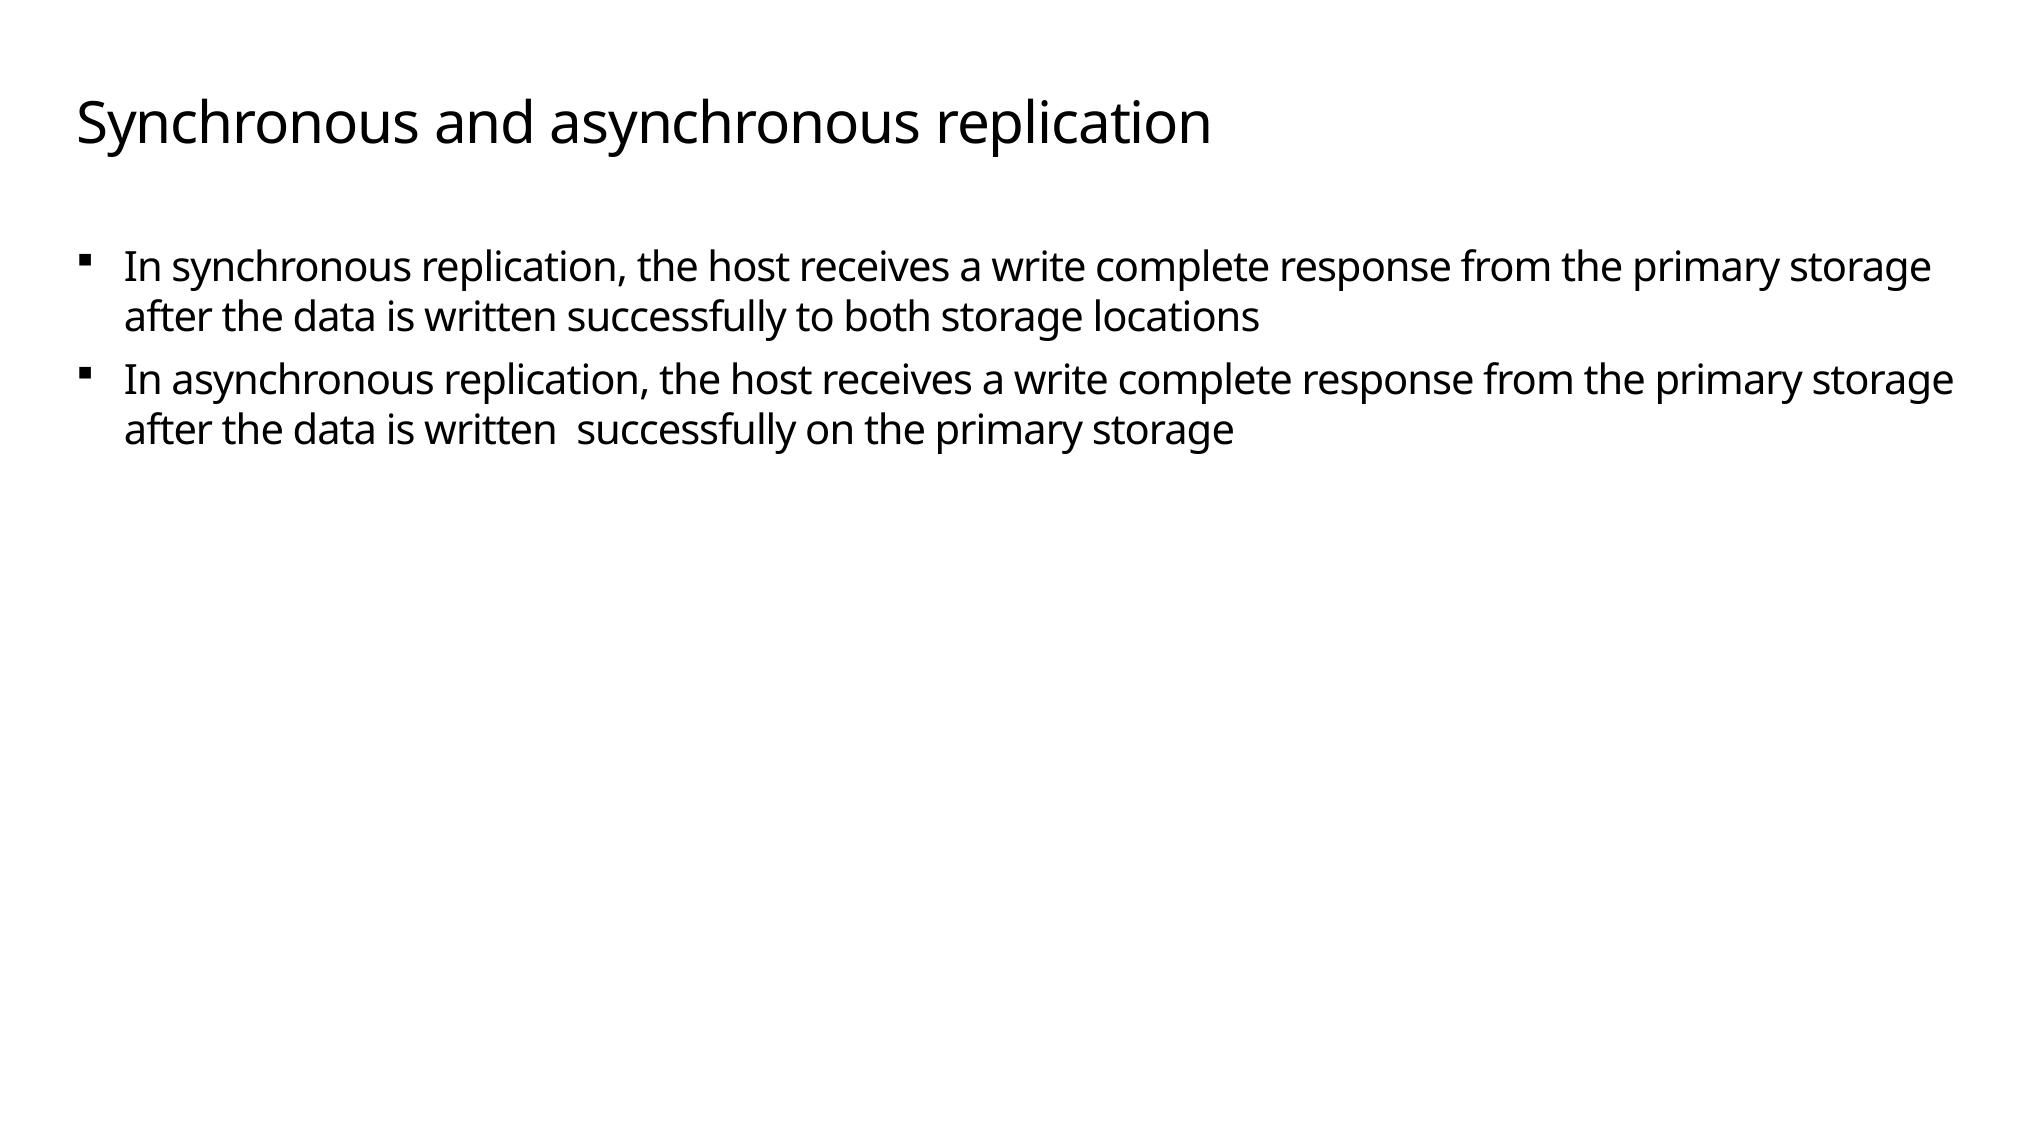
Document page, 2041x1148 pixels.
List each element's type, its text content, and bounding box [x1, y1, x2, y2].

list In synchronous replication, the host receives a write complete response from the primary storage after the data is written successfully to both storage locations In asynchronous replication, the host receives a write complete response from the primary storage after the data is written successfully on the primary storage [76, 240, 1970, 1074]
title Synchronous and asynchronous replication [76, 93, 1968, 161]
